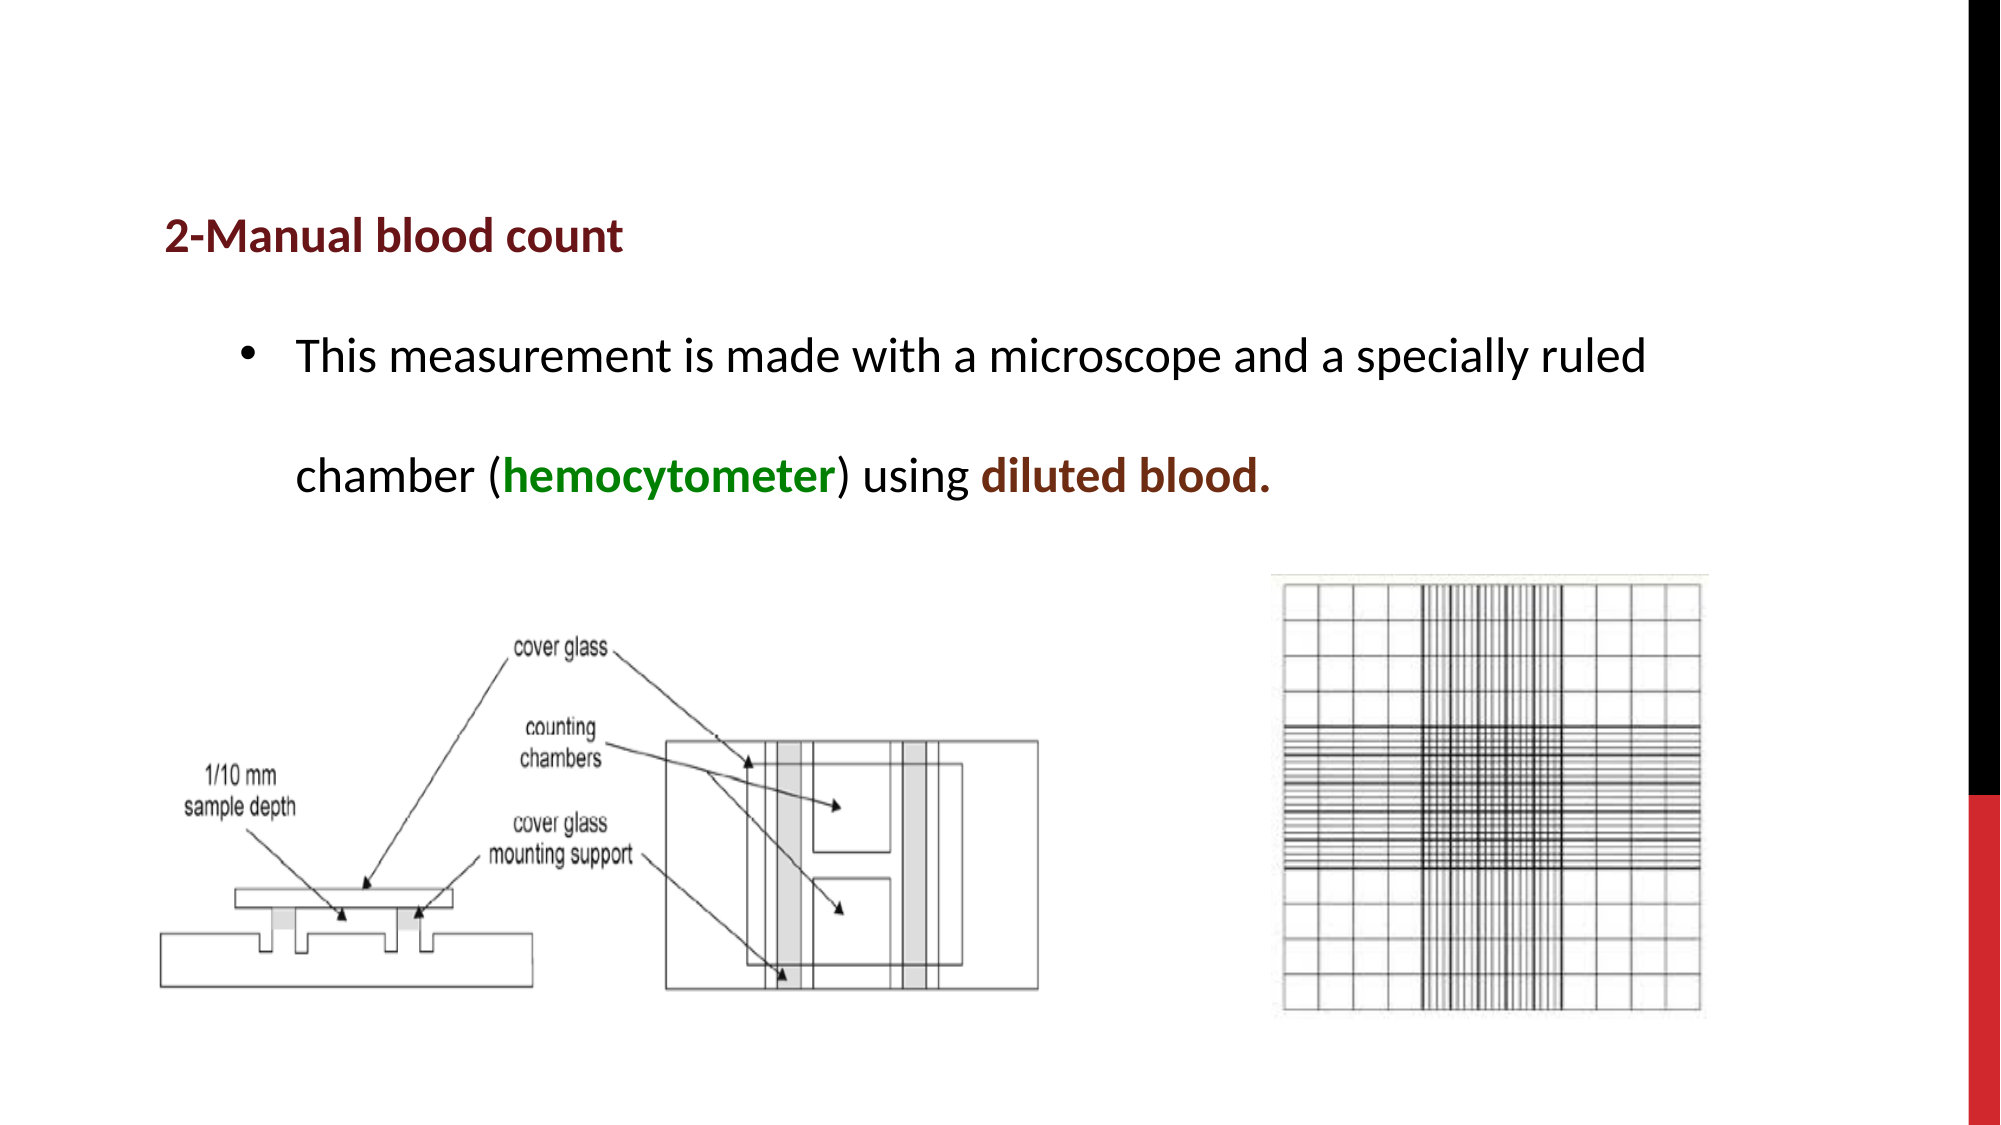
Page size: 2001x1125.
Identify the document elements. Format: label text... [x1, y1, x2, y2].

picture [89, 597, 1125, 1060]
picture [1271, 573, 1710, 1021]
text_box 2-Manual blood count This measurement is made with a microscope and a specially ruled chamber (hemocytometer) using diluted blood. [149, 135, 1788, 570]
